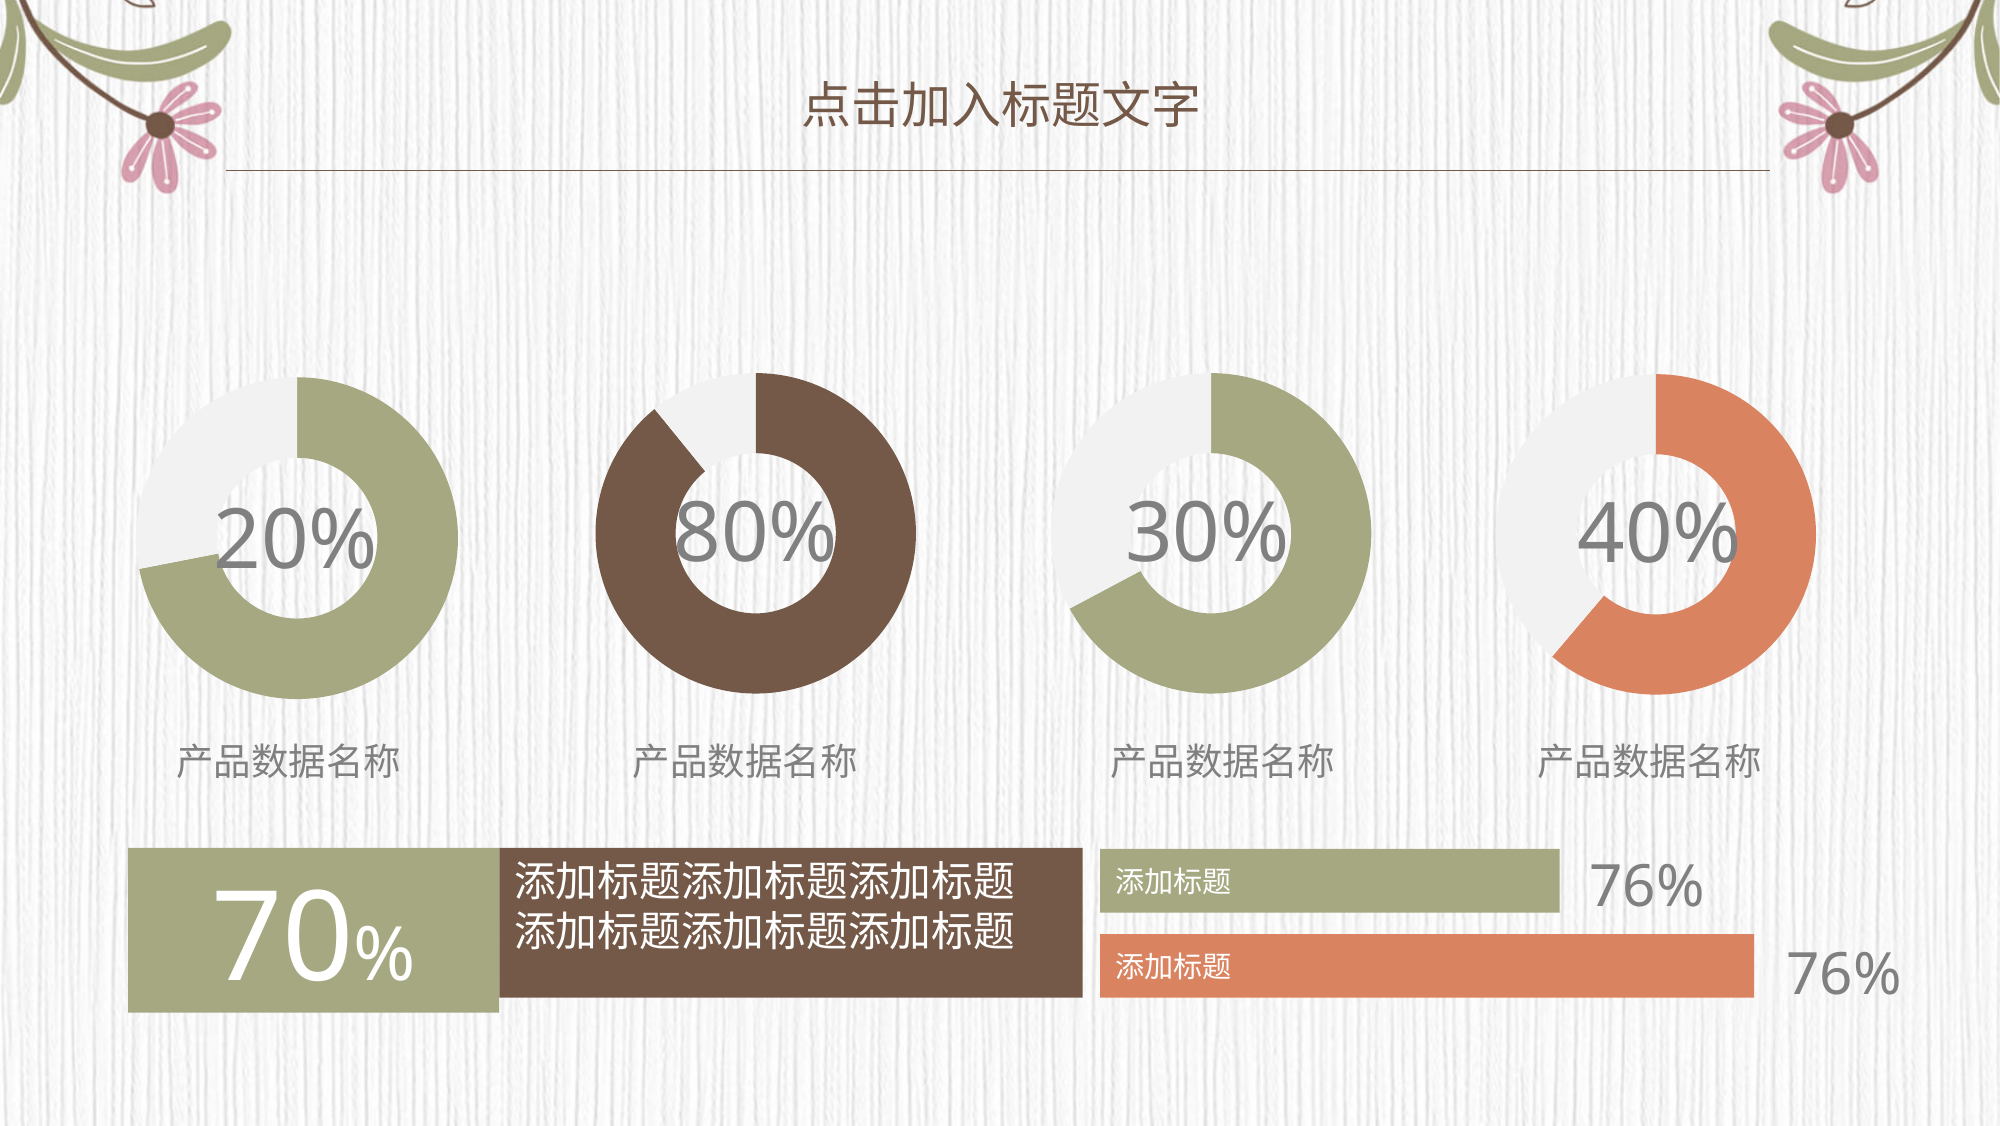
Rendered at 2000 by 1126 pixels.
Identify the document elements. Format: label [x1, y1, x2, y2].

text_box [65, 356, 1949, 1015]
text_box [226, 67, 1771, 171]
picture [0, 0, 2000, 1126]
